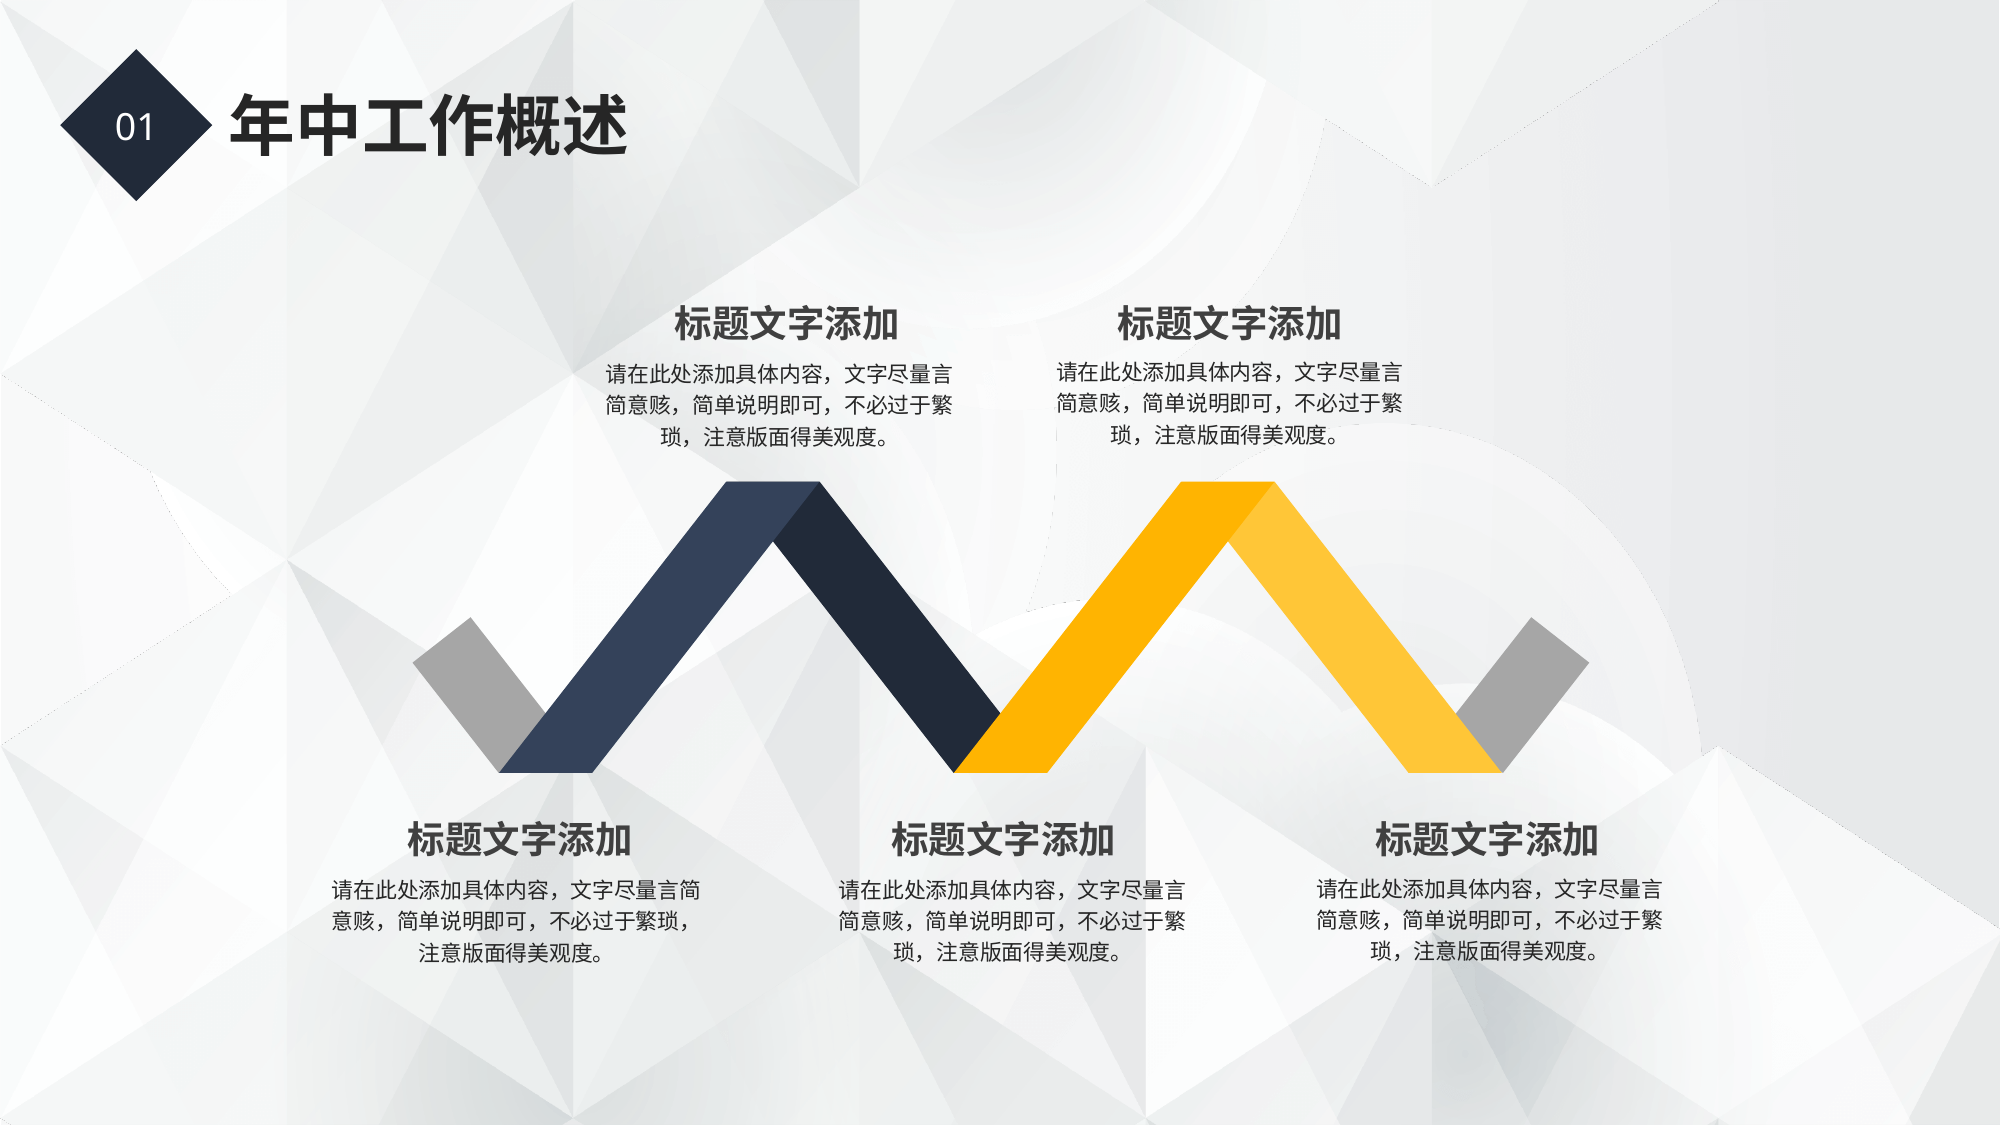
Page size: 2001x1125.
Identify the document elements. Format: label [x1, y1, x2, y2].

text_box [815, 808, 1211, 972]
text_box [306, 808, 727, 972]
text_box [60, 49, 836, 202]
picture [0, 0, 2000, 1125]
text_box [447, 481, 1554, 773]
text_box [583, 292, 976, 457]
text_box [1032, 292, 1428, 454]
text_box [1292, 808, 1688, 971]
